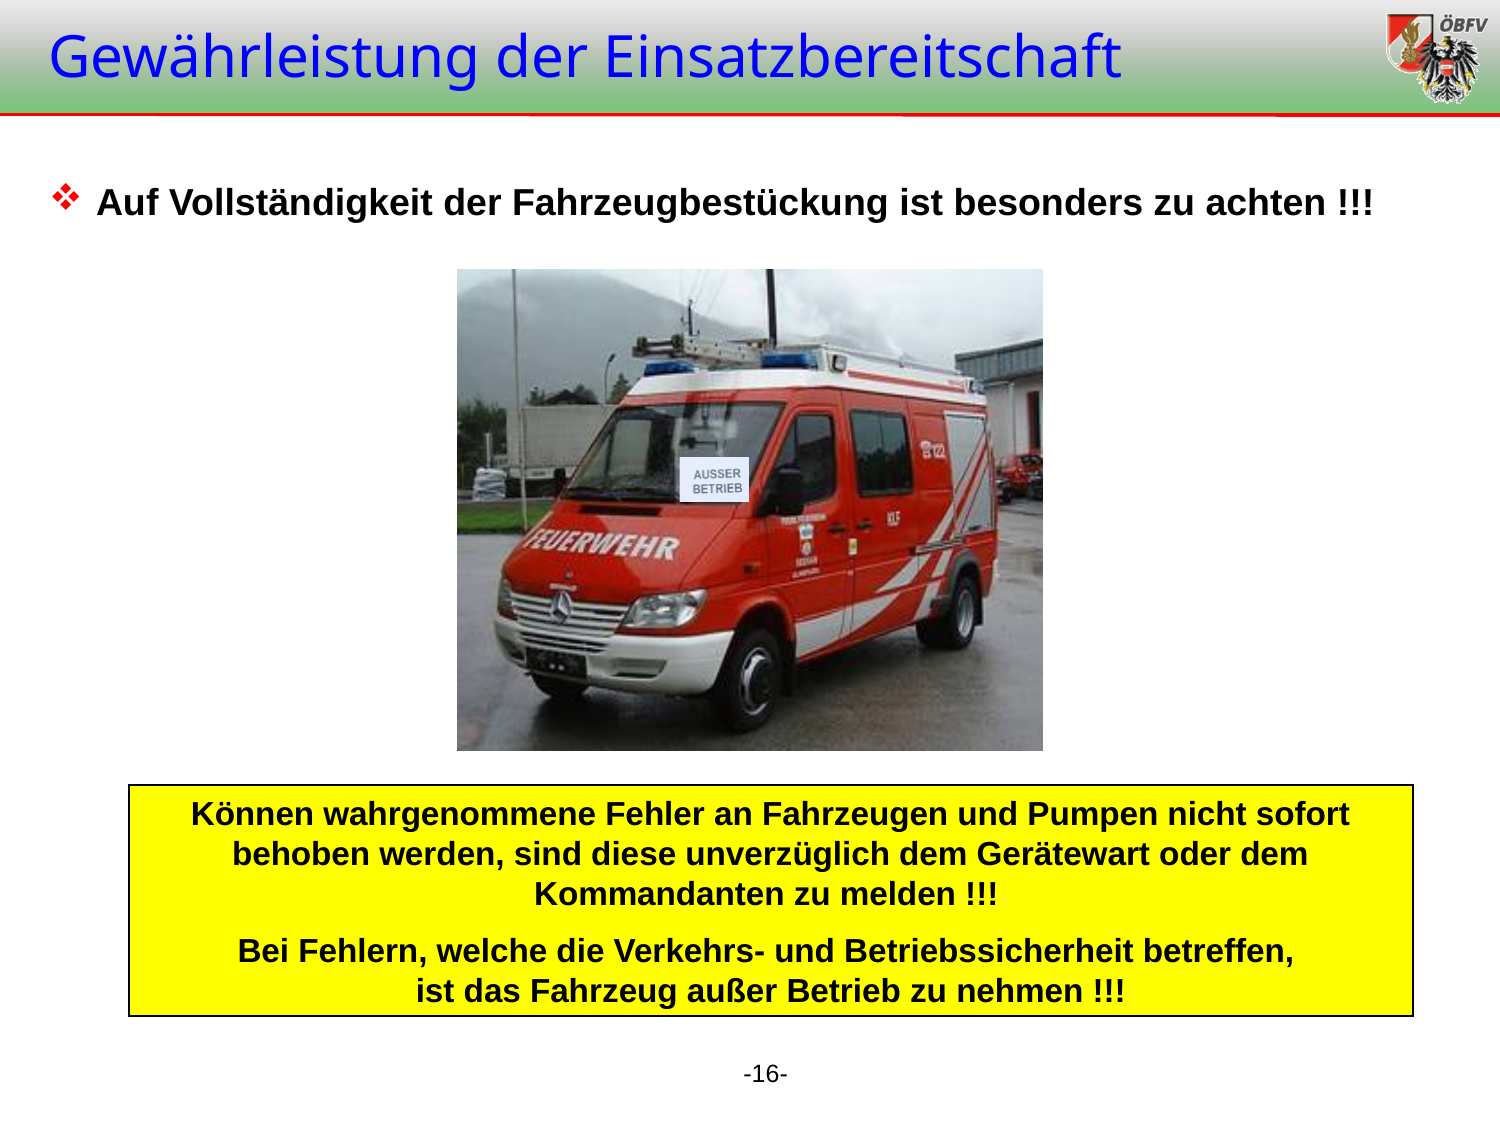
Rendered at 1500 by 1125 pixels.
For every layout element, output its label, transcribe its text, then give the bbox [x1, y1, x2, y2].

text_box Auf Vollständigkeit der Fahrzeugbestückung ist besonders zu achten !!! [0, 175, 1489, 244]
text_box Können wahrgenommene Fehler an Fahrzeugen und Pumpen nicht sofort behoben werden, sind diese unverzüglich dem Gerätewart oder dem Kommandanten zu melden !!! Bei Fehlern, welche die Verkehrs- und Betriebssicherheit betreffen, ist das Fahrzeug außer Betrieb zu nehmen !!! [128, 785, 1414, 1017]
slide_number -16- [609, 1049, 923, 1101]
picture [456, 269, 1044, 751]
title Gewährleistung der Einsatzbereitschaft [33, 10, 1384, 98]
picture [0, 0, 1500, 113]
